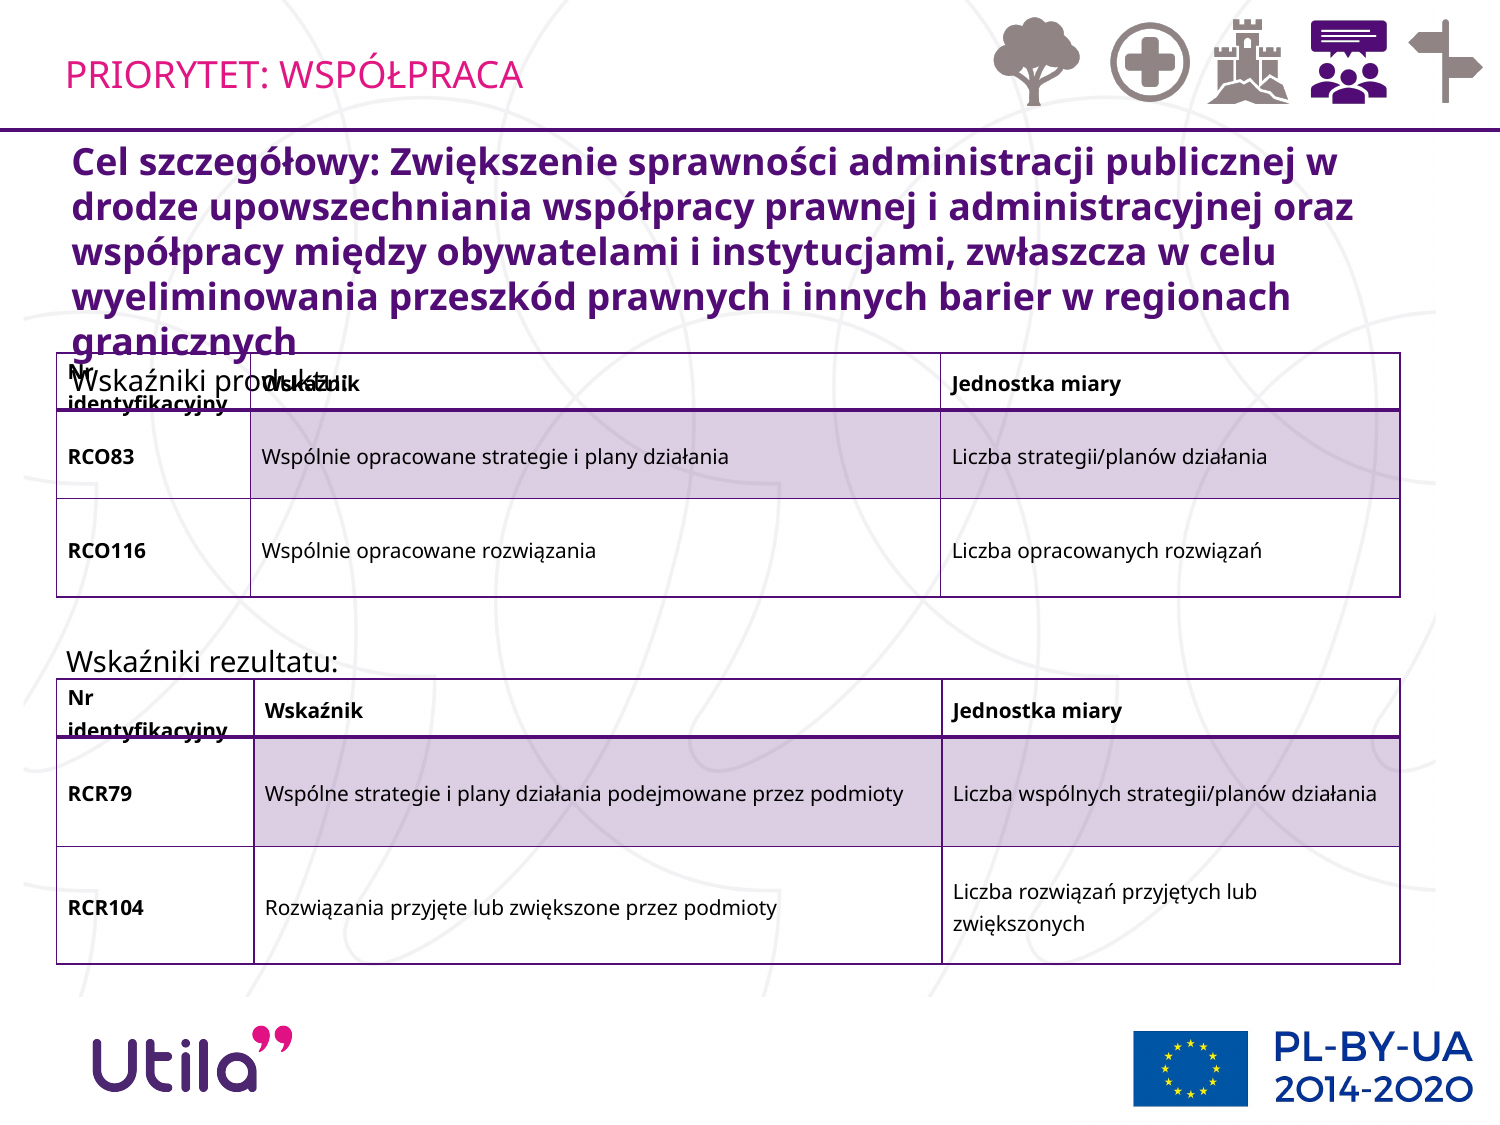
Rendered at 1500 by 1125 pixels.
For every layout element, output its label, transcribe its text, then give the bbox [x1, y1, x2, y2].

text_box PRIORYTET: WSPÓŁPRACA [49, 43, 975, 103]
text_box Cel szczegółowy: Zwiększenie sprawności administracji publicznej w drodze upowszechniania współpracy prawnej i administracyjnej oraz współpracy między obywatelami i instytucjami, zwłaszcza w celu wyeliminowania przeszkód prawnych i innych barier w regionach granicznych Wskaźniki produktu: [56, 139, 1467, 845]
table_header Wskaźnik [251, 354, 940, 408]
table_header Wskaźnik [255, 680, 941, 735]
table_cell Liczba opracowanych rozwiązań [941, 499, 1399, 596]
table_cell Liczba strategii/planów działania [941, 412, 1399, 498]
table_cell RCR79 [57, 739, 253, 846]
table_header Jednostka miary [941, 354, 1399, 408]
table_cell Liczba rozwiązań przyjętych lub zwiększonych [943, 847, 1399, 963]
table_cell Liczba wspólnych strategii/planów działania [943, 739, 1399, 846]
picture [23, 0, 1496, 128]
table_cell Rozwiązania przyjęte lub zwiększone przez podmioty [255, 847, 941, 963]
picture [1071, 1013, 1500, 1125]
picture [0, 132, 1436, 1125]
table_cell RCR104 [57, 847, 253, 963]
table_cell Wspólne strategie i plany działania podejmowane przez podmioty [255, 739, 941, 846]
table_cell RCO116 [57, 499, 250, 596]
text_box Wskaźniki rezultatu: [51, 636, 354, 731]
table_header Nr identyfikacyjny [57, 731, 253, 735]
table_header Nr identyfikacyjny [57, 354, 250, 408]
table_cell RCO83 [57, 412, 250, 498]
table_cell Wspólnie opracowane rozwiązania [251, 499, 940, 596]
table_header Jednostka miary [943, 680, 1399, 735]
table_cell Wspólnie opracowane strategie i plany działania [251, 412, 940, 498]
